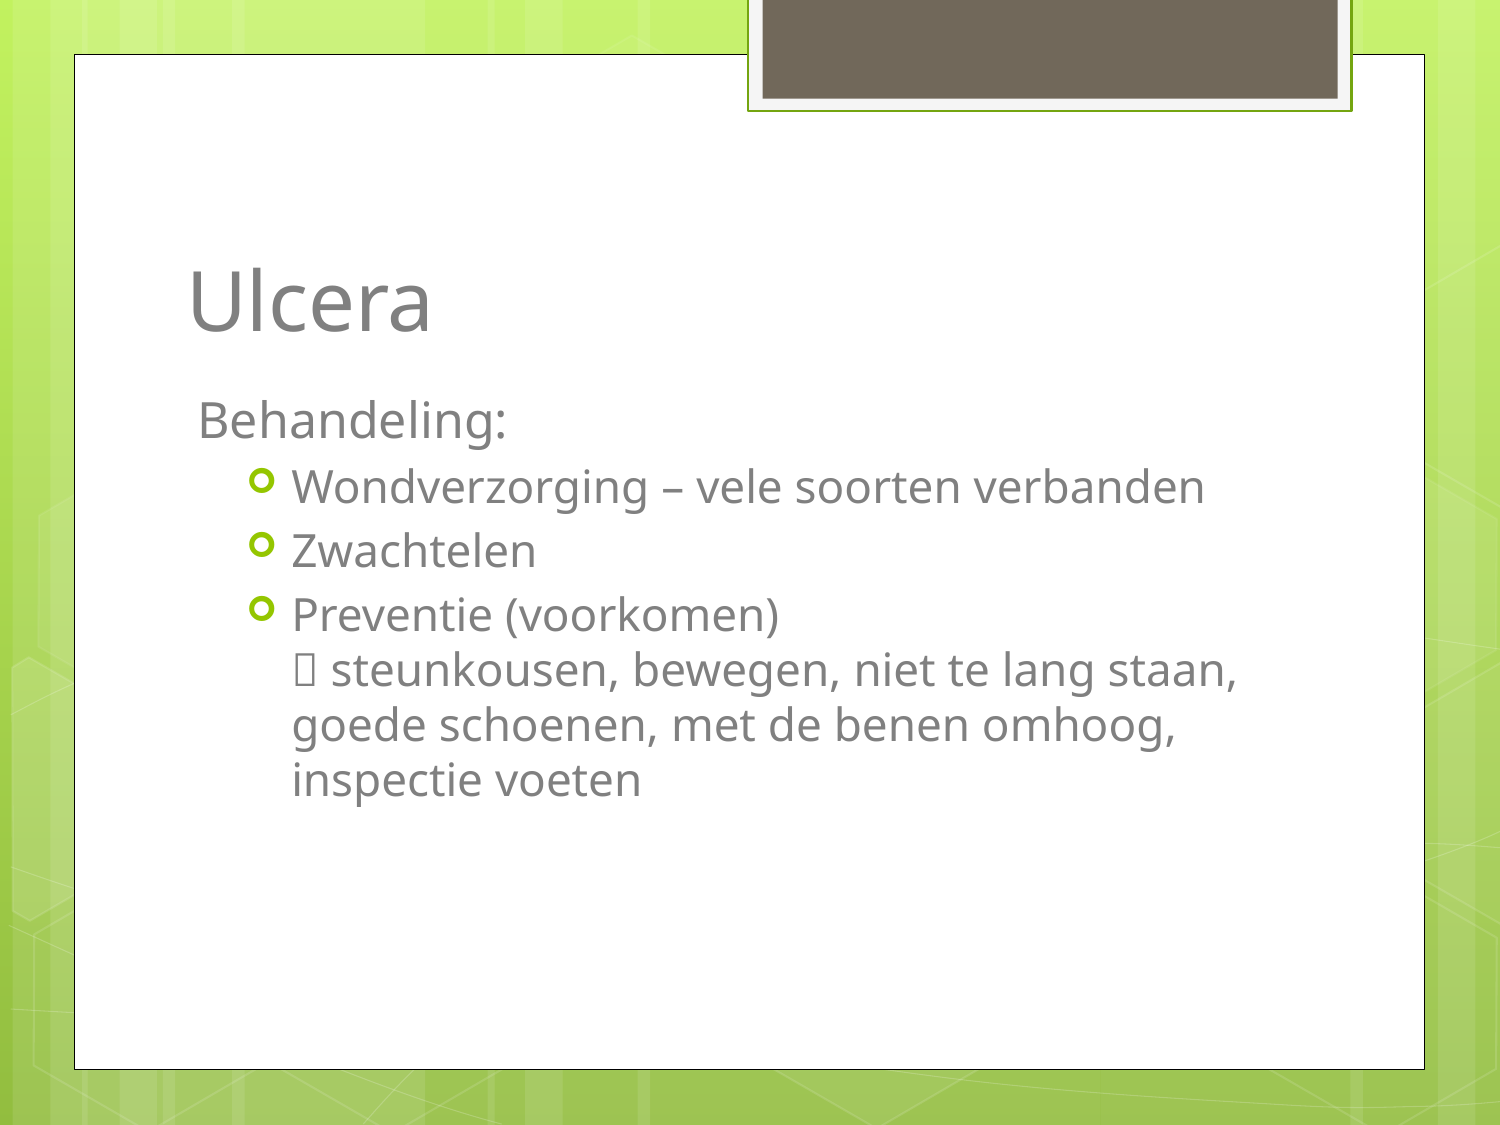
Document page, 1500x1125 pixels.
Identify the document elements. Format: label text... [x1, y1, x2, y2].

title Ulcera [171, 168, 1324, 357]
list Behandeling: Wondverzorging – vele soorten verbanden Zwachtelen Preventie (voorkomen)  steunkousen, bewegen, niet te lang staan, goede schoenen, met de benen omhoog, inspectie voeten [171, 381, 1283, 957]
